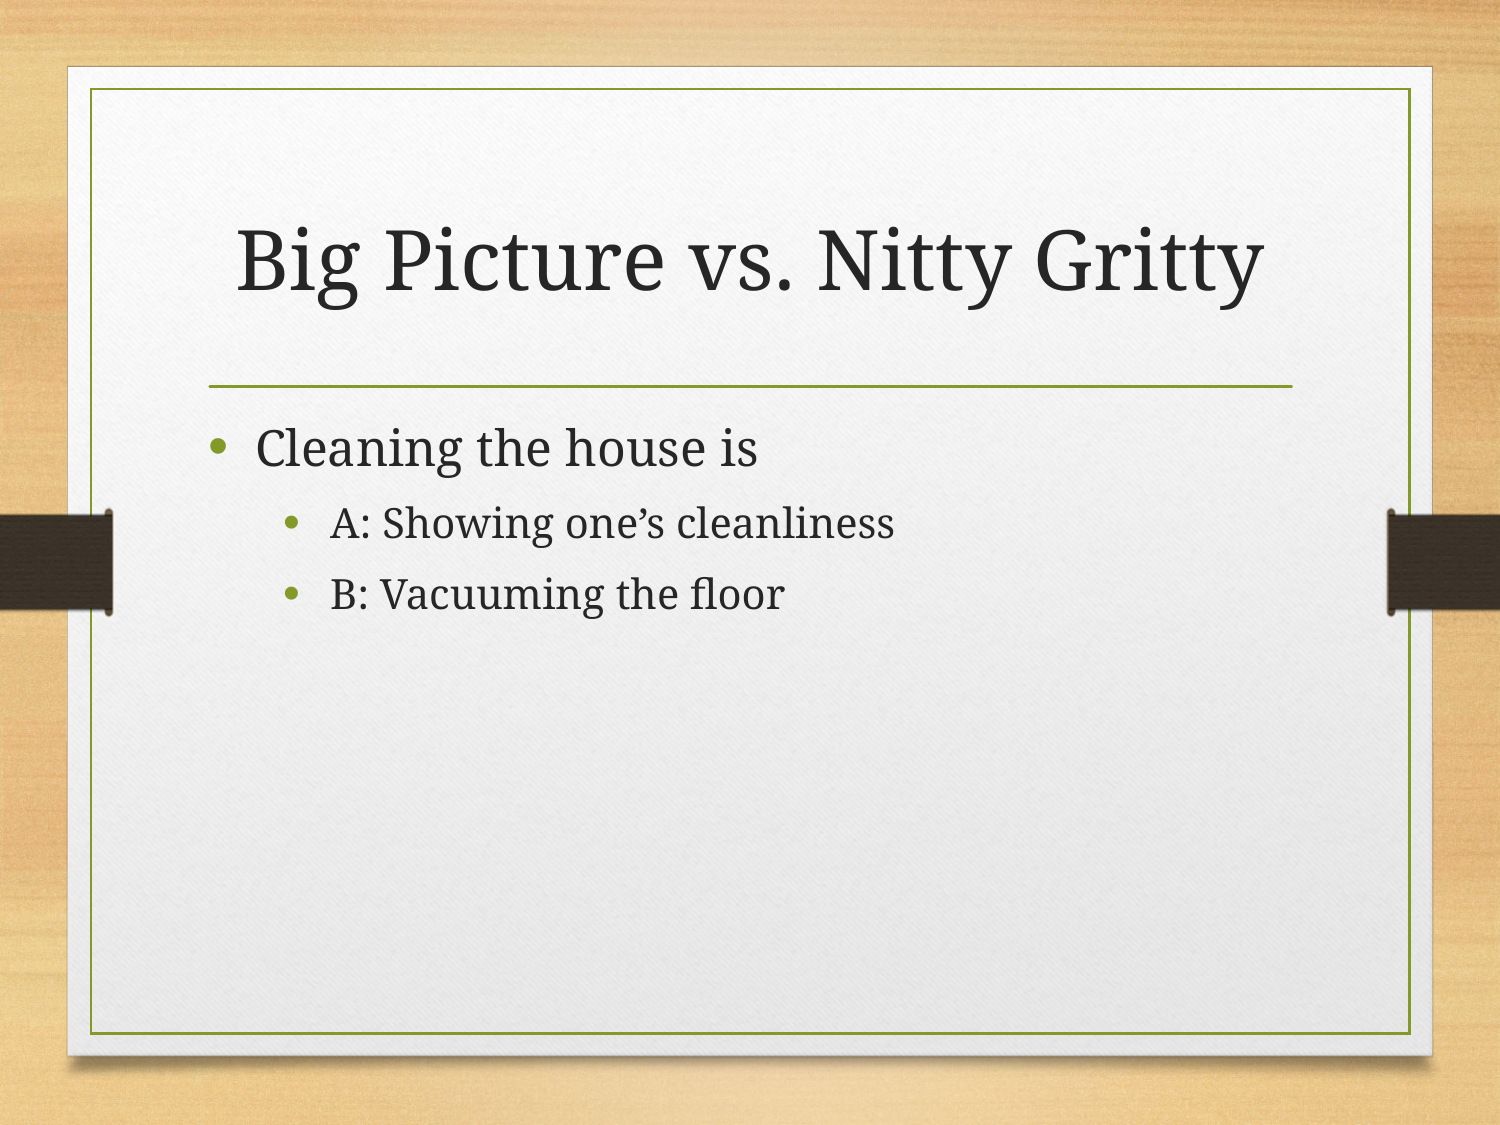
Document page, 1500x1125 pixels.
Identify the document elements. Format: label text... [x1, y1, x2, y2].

list Cleaning the house is A: Showing one’s cleanliness B: Vacuuming the floor [193, 408, 1309, 974]
picture [0, 0, 1500, 1125]
title Big Picture vs. Nitty Gritty [193, 150, 1309, 365]
